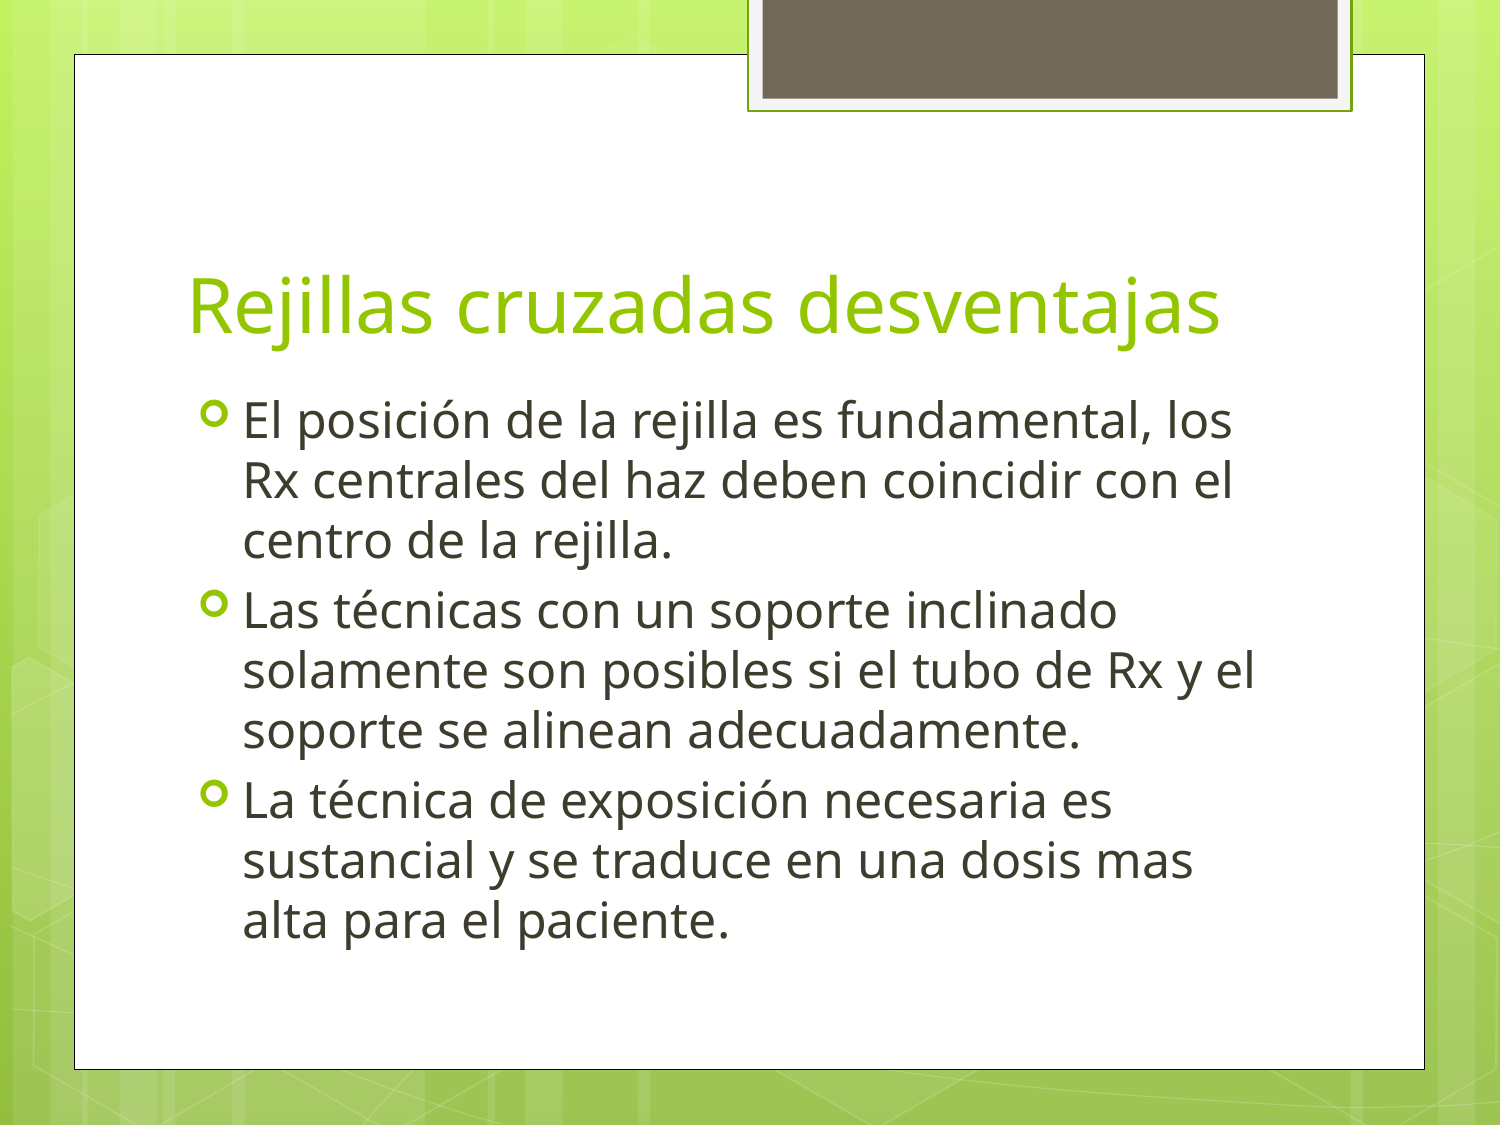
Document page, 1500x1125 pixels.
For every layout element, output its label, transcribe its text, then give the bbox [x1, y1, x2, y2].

list El posición de la rejilla es fundamental, los Rx centrales del haz deben coincidir con el centro de la rejilla. Las técnicas con un soporte inclinado solamente son posibles si el tubo de Rx y el soporte se alinean adecuadamente. La técnica de exposición necesaria es sustancial y se traduce en una dosis mas alta para el paciente. [171, 381, 1283, 957]
title Rejillas cruzadas desventajas [171, 168, 1324, 357]
